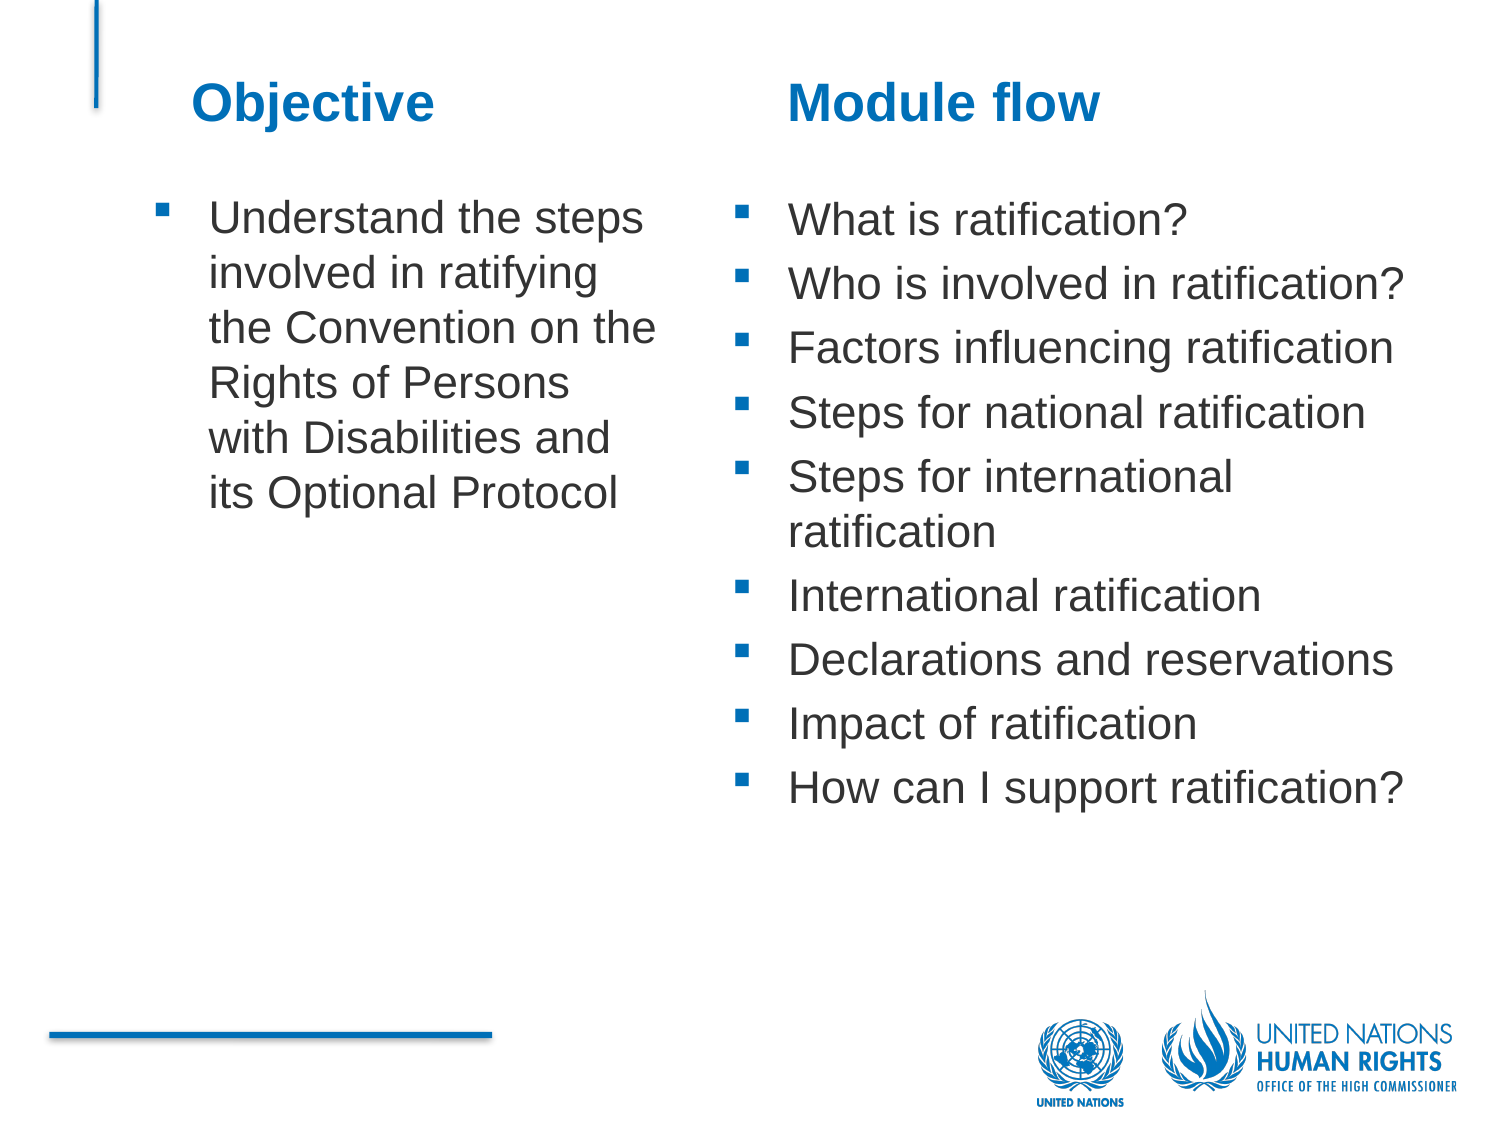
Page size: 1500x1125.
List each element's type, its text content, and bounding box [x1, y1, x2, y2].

picture [1037, 990, 1457, 1107]
text_box Objective [176, 60, 451, 140]
text_box Understand the steps involved in ratifying the Convention on the Rights of Persons with Disabilities and its Optional Protocol [137, 180, 675, 666]
text_box What is ratification? Who is involved in ratification? Factors influencing ratification Steps for national ratification Steps for international ratification International ratification Declarations and reservations Impact of ratification How can I support ratification? [716, 182, 1461, 961]
text_box Module flow [772, 60, 1116, 140]
